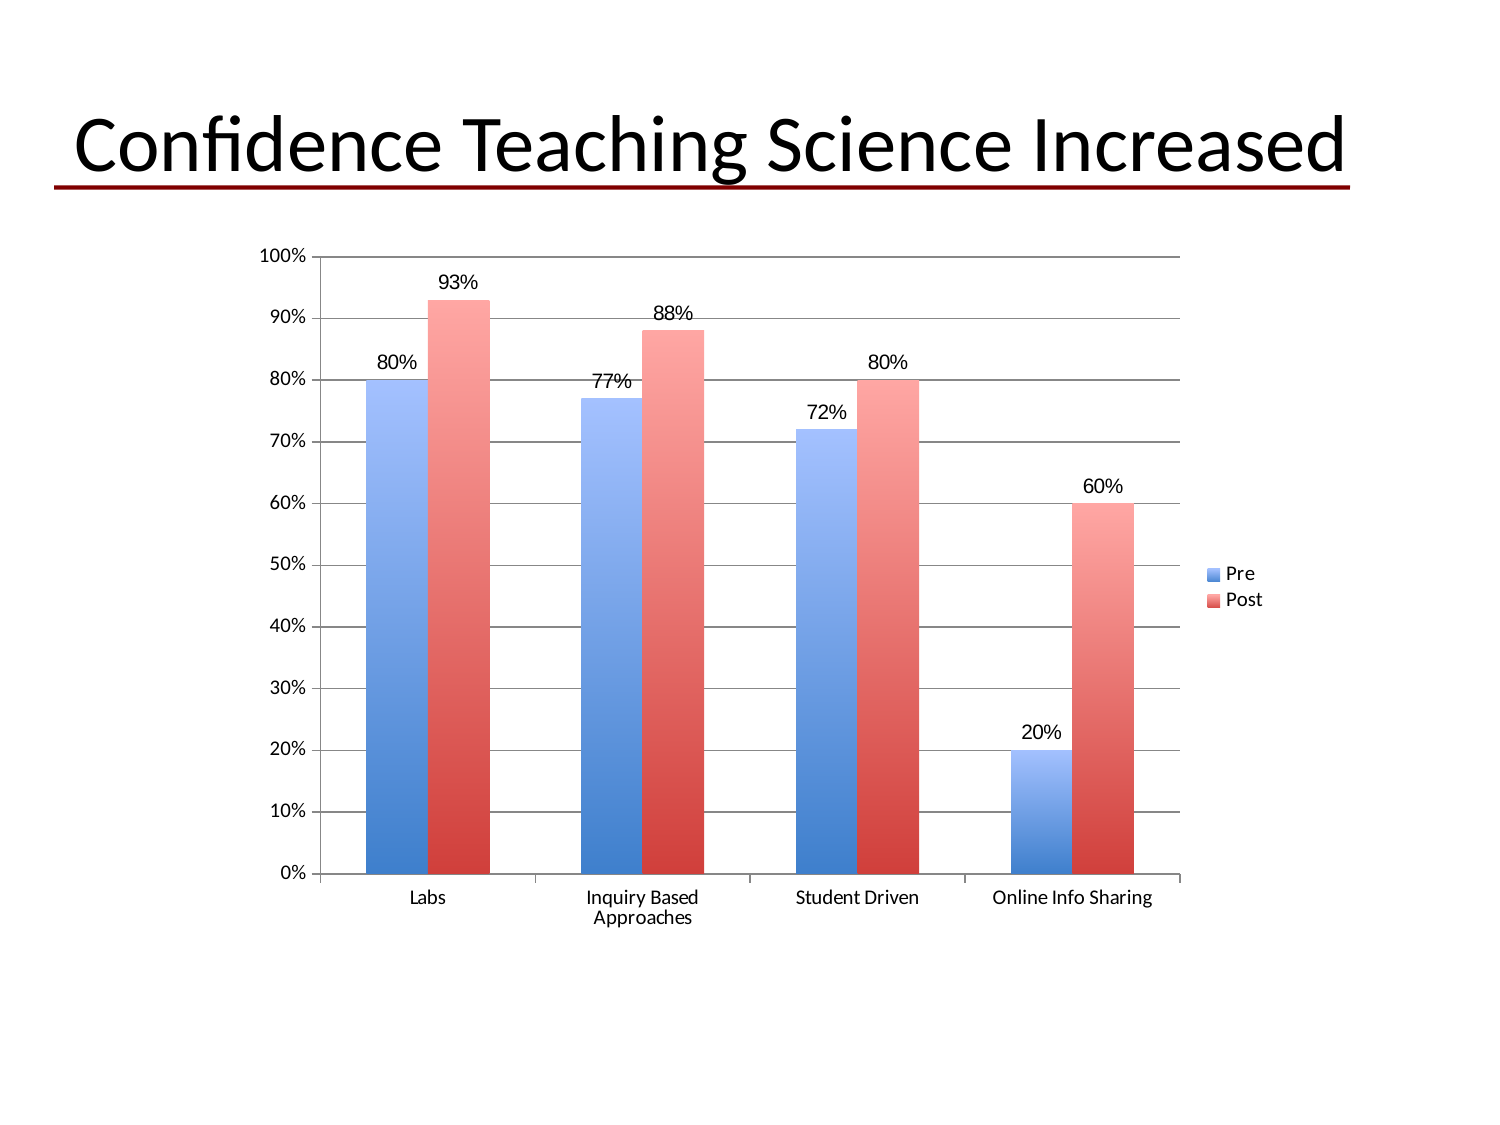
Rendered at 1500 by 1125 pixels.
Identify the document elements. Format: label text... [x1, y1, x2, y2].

chart [237, 232, 1282, 944]
title Confidence Teaching Science Increased [0, 45, 1408, 233]
